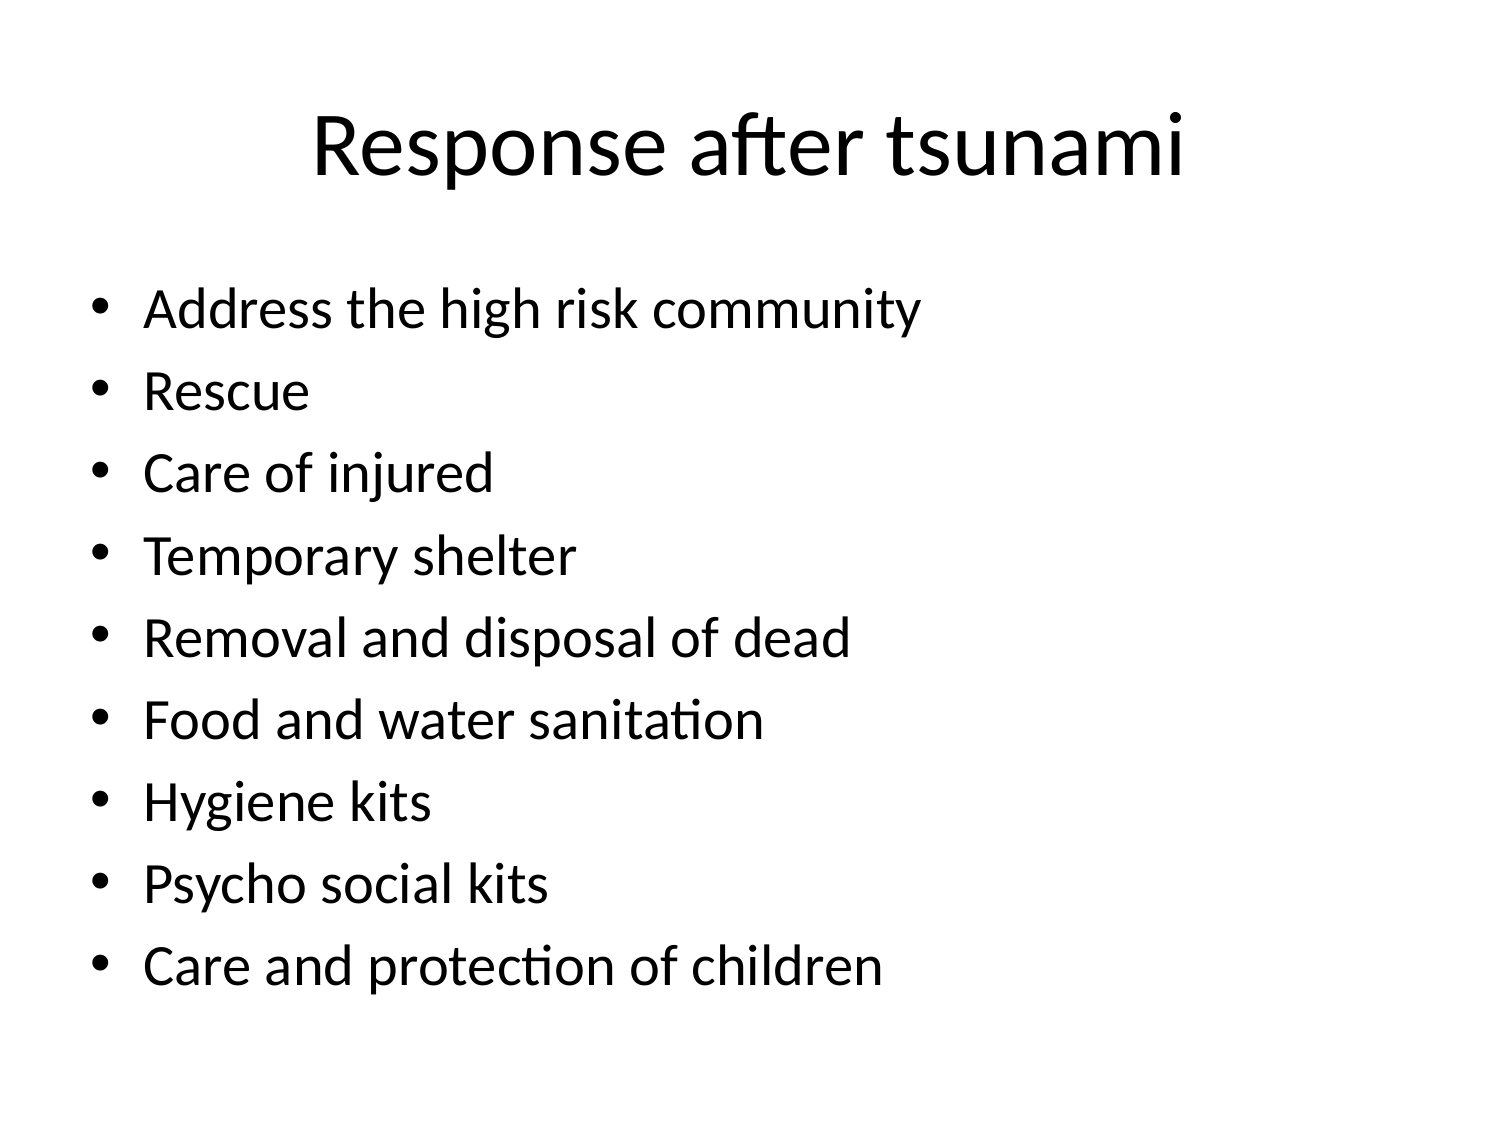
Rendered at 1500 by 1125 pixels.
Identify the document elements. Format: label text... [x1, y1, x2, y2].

title Response after tsunami [75, 45, 1425, 233]
list Address the high risk community Rescue Care of injured Temporary shelter Removal and disposal of dead Food and water sanitation Hygiene kits Psycho social kits Care and protection of children [75, 262, 1425, 1005]
